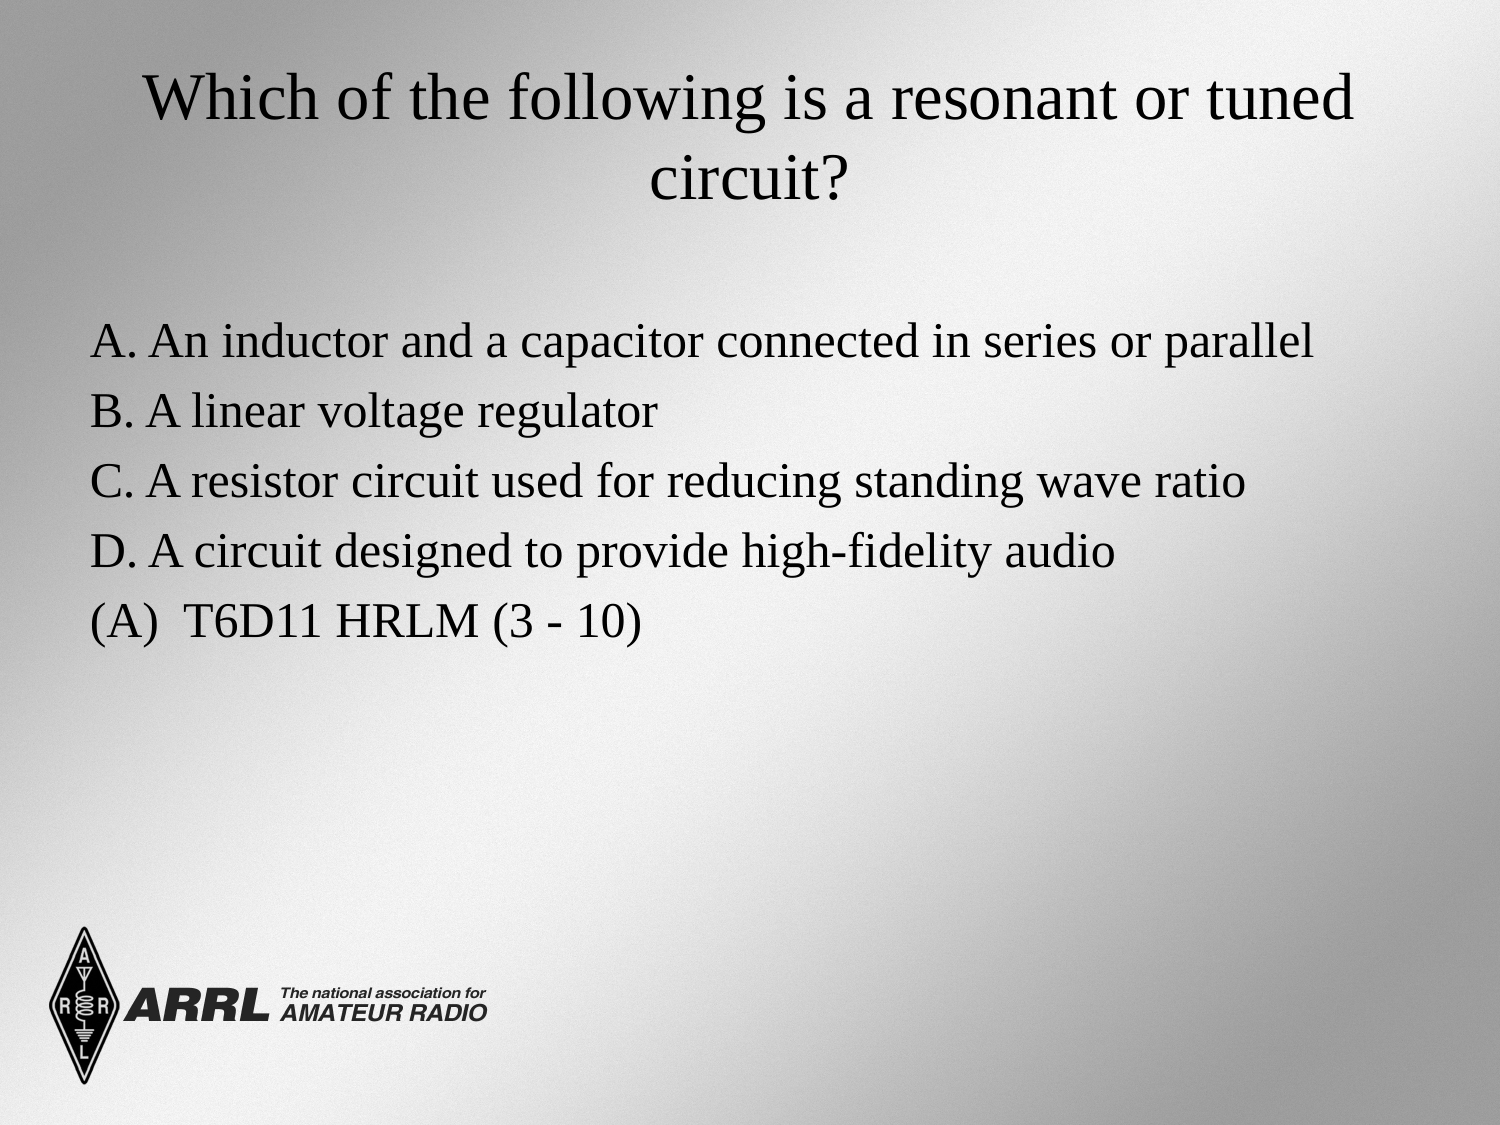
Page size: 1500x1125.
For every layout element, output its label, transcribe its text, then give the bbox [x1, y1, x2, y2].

title Which of the following is a resonant or tuned circuit? [75, 45, 1425, 233]
list A. An inductor and a capacitor connected in series or parallel B. A linear voltage regulator C. A resistor circuit used for reducing standing wave ratio D. A circuit designed to provide high-fidelity audio (A) T6D11 HRLM (3 - 10) [75, 299, 1425, 1005]
picture [0, 0, 1500, 1125]
